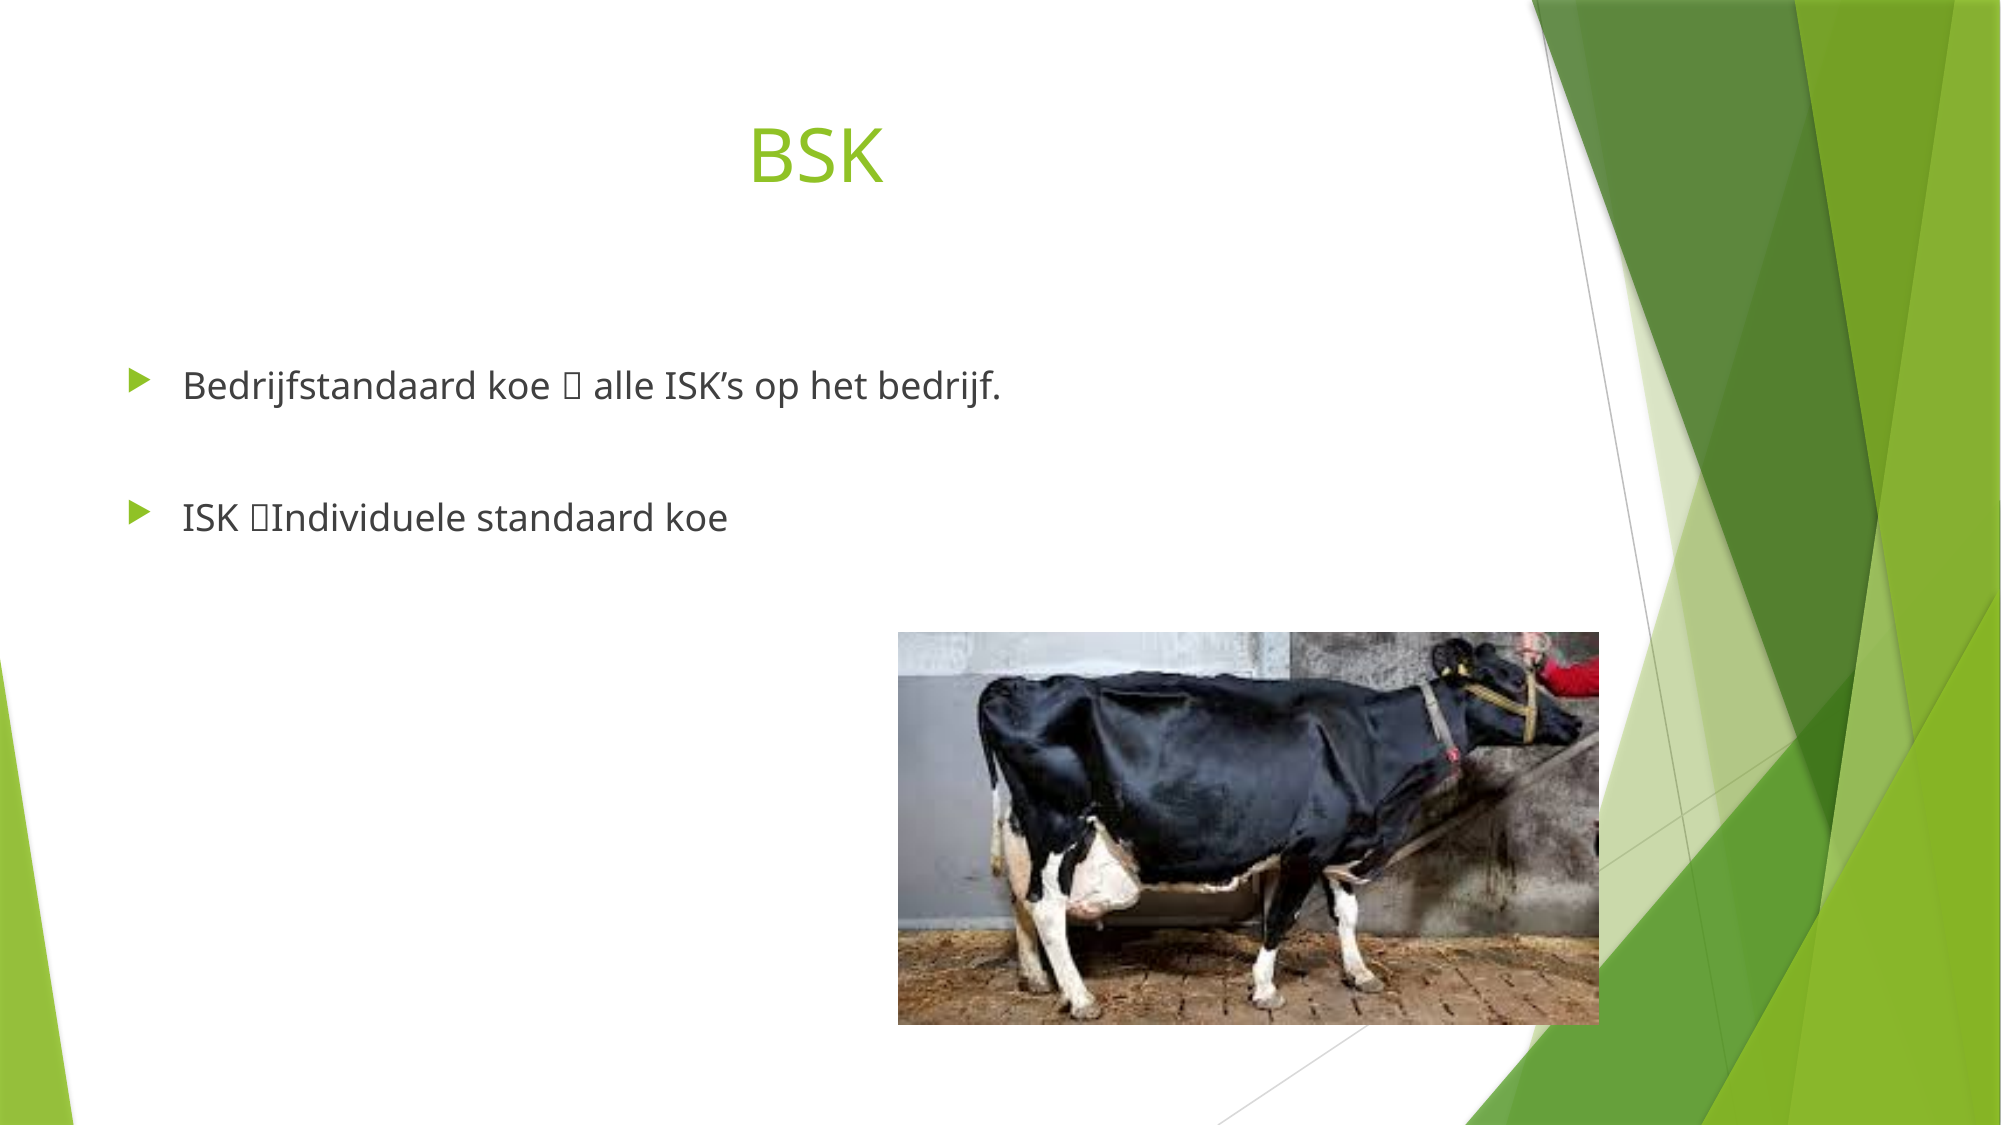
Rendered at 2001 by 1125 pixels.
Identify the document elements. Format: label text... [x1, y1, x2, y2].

title BSK [111, 99, 1522, 317]
picture [897, 632, 1600, 1026]
list Bedrijfstandaard koe  alle ISK’s op het bedrijf. ISK Individuele standaard koe [111, 354, 1522, 992]
